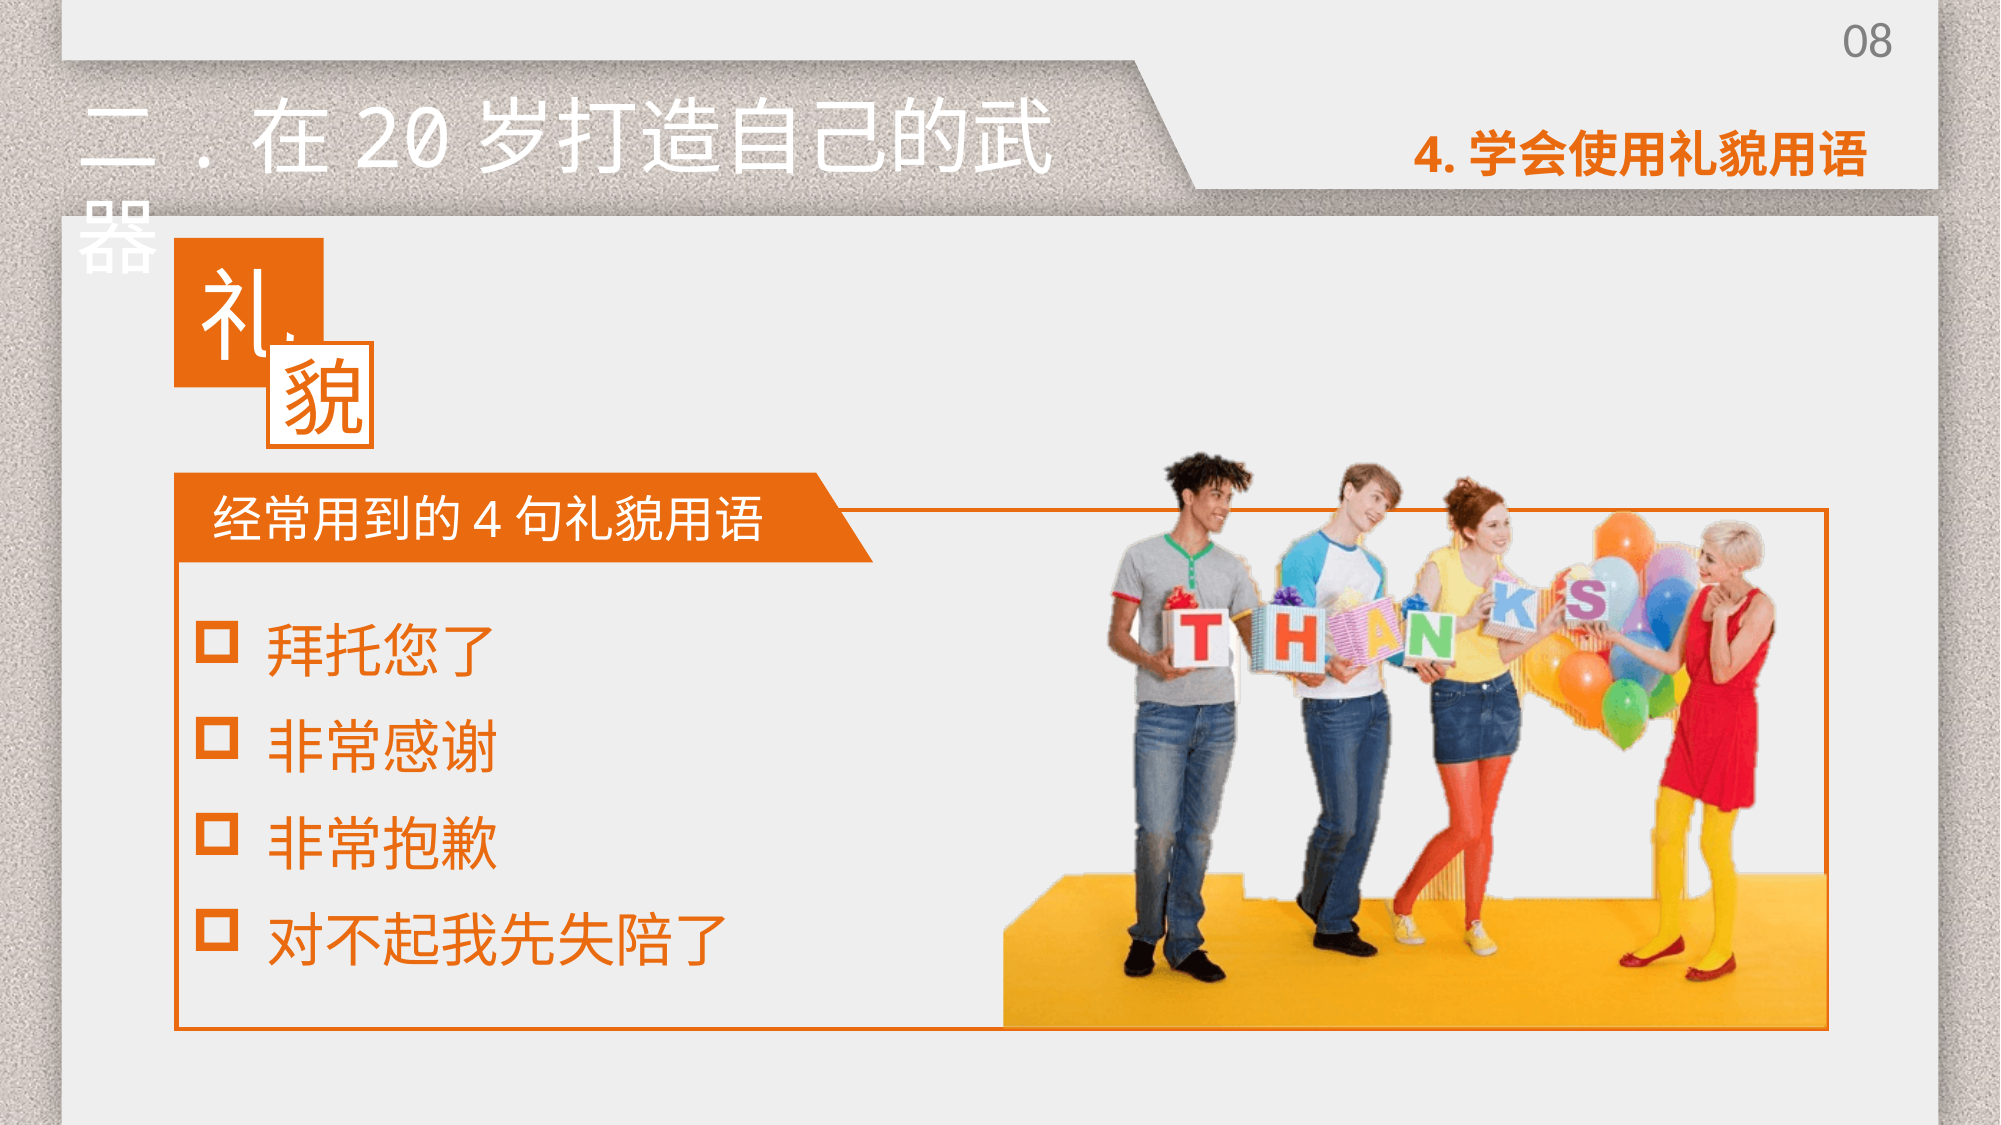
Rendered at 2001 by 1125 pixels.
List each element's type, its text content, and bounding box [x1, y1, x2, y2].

text_box 拜托您了 非常感谢 非常抱歉 对不起我先失陪了 [176, 607, 1000, 981]
text_box 08 [1797, 0, 1939, 75]
picture [1003, 421, 1827, 1029]
text_box [175, 509, 1828, 1030]
text_box 4.学会使用礼貌用语 [1195, 115, 1884, 191]
text_box 二.在20岁打造自己的武器 [61, 76, 1134, 292]
text_box 经常用到的4句礼貌用语 [173, 471, 876, 564]
text_box [60, 0, 1940, 191]
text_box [174, 237, 372, 447]
text_box [61, 215, 1939, 1125]
